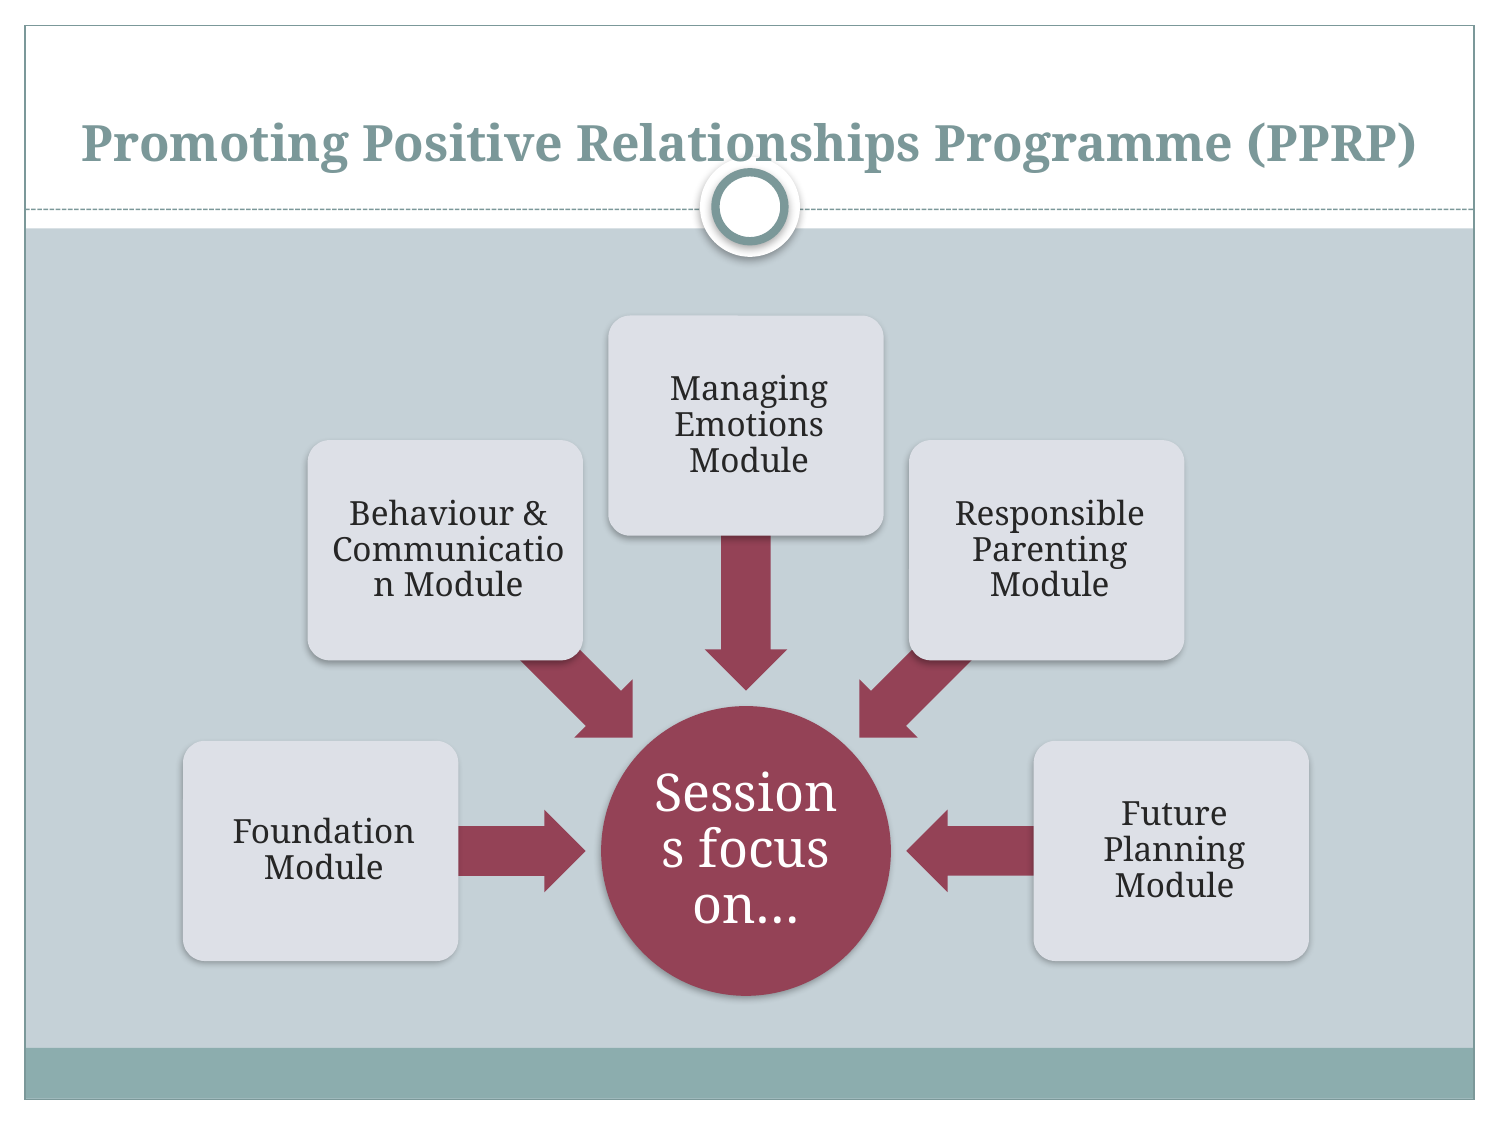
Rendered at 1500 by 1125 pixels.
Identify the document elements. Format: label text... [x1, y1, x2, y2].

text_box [182, 276, 1310, 1036]
title Promoting Positive Relationships Programme (PPRP) [49, 54, 1450, 179]
